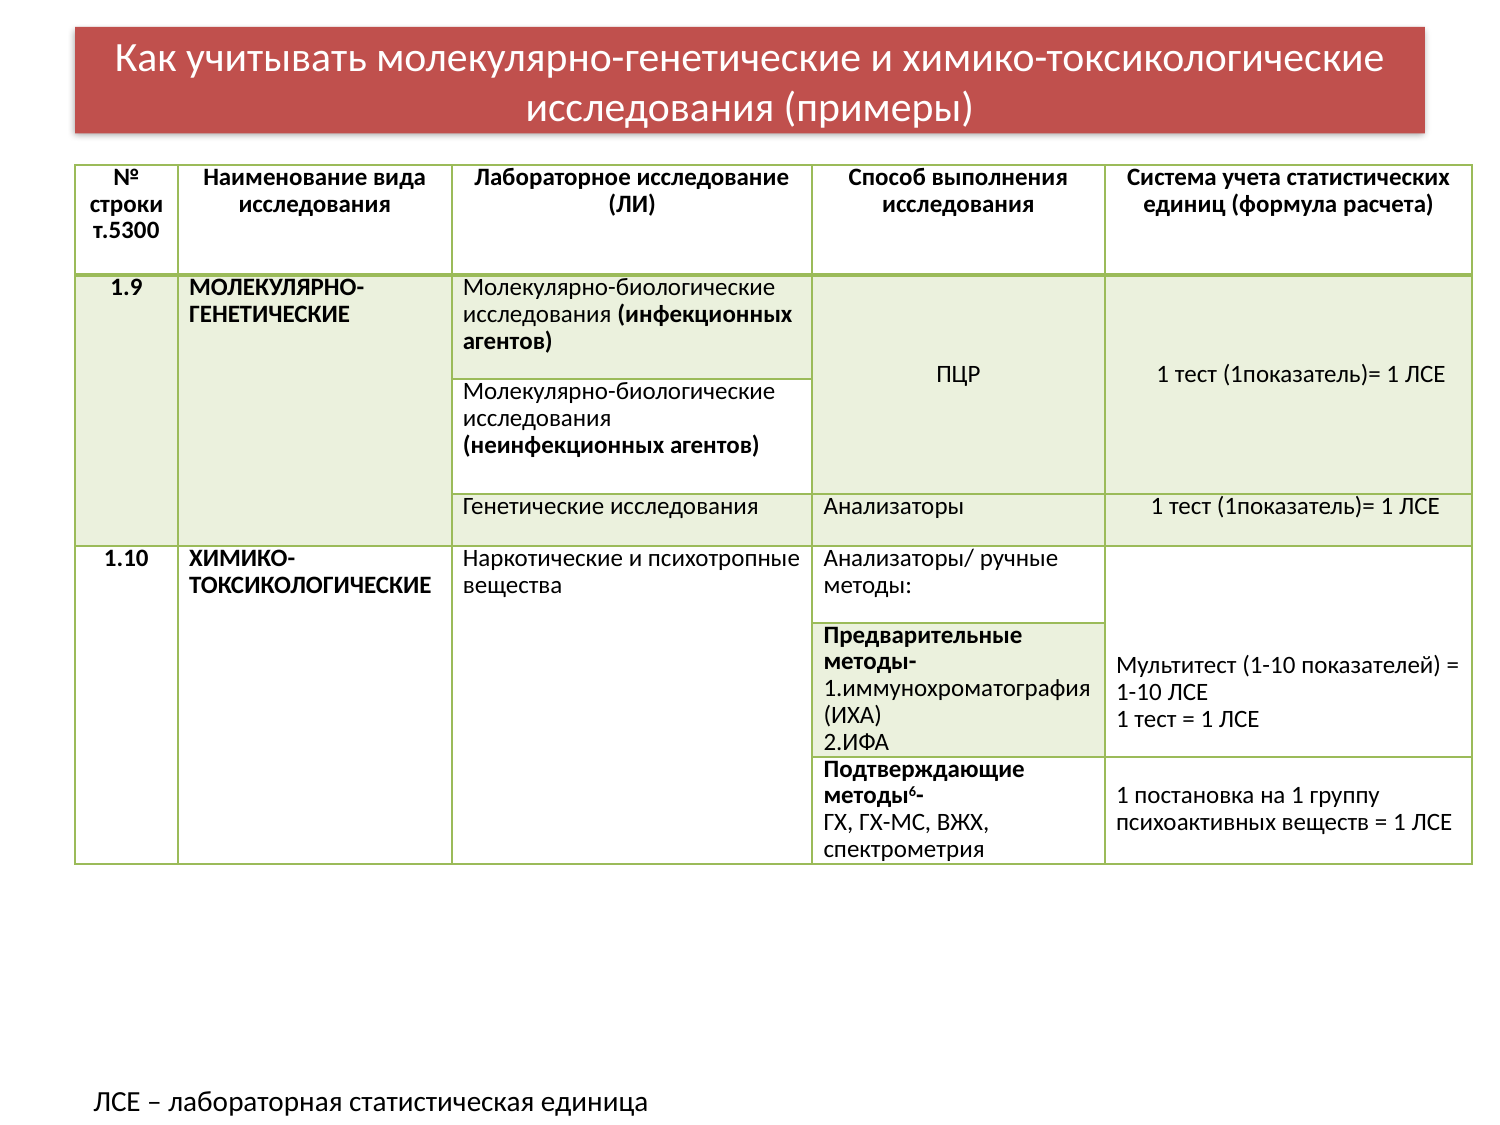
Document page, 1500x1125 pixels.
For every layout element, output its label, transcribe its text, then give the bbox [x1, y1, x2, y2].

table_cell Анализаторы/ ручные методы: [813, 547, 1104, 622]
table_cell Мультитест (1-10 показателей) = 1-10 ЛСЕ 1 тест = 1 ЛСЕ [1106, 547, 1471, 756]
table_cell МОЛЕКУЛЯРНО-ГЕНЕТИЧЕСКИЕ [179, 277, 451, 545]
table_cell 1.9 [76, 277, 177, 545]
table_header Наименование вида исследования [179, 166, 451, 273]
table_cell Анализаторы [813, 495, 1104, 545]
table_cell Молекулярно-биологические исследования (неинфекционных агентов) [453, 380, 811, 493]
table_cell Предварительные методы- 1.иммунохроматография (ИХА) 2.ИФА [813, 624, 1104, 756]
table_cell ПЦР [813, 277, 1104, 493]
table_header Система учета статистических единиц (формула расчета) [1106, 166, 1471, 273]
table_cell 1 тест (1показатель)= 1 ЛСЕ [1106, 495, 1471, 545]
table_cell ХИМИКО-ТОКСИКОЛОГИЧЕСКИЕ [179, 547, 451, 863]
title Как учитывать молекулярно-генетические и химико-токсикологические исследования (примеры) [75, 26, 1425, 134]
table_header № строки т.5300 [76, 166, 177, 273]
text_box ЛСЕ – лабораторная статистическая единица [78, 1074, 664, 1125]
table_cell Подтверждающие методы6- ГХ, ГХ-МС, ВЖХ, спектрометрия [813, 758, 1104, 863]
table_cell Генетические исследования [453, 495, 811, 545]
table_header Способ выполнения исследования [813, 166, 1104, 273]
table_cell 1 тест (1показатель)= 1 ЛСЕ [1106, 277, 1471, 493]
table_cell Молекулярно-биологические исследования (инфекционных агентов) [453, 277, 811, 378]
table_cell 1 постановка на 1 группу психоактивных веществ = 1 ЛСЕ [1106, 758, 1471, 863]
table_cell 1.10 [76, 547, 177, 863]
table_cell Наркотические и психотропные вещества [453, 547, 811, 863]
table_header Лабораторное исследование (ЛИ) [453, 166, 811, 273]
